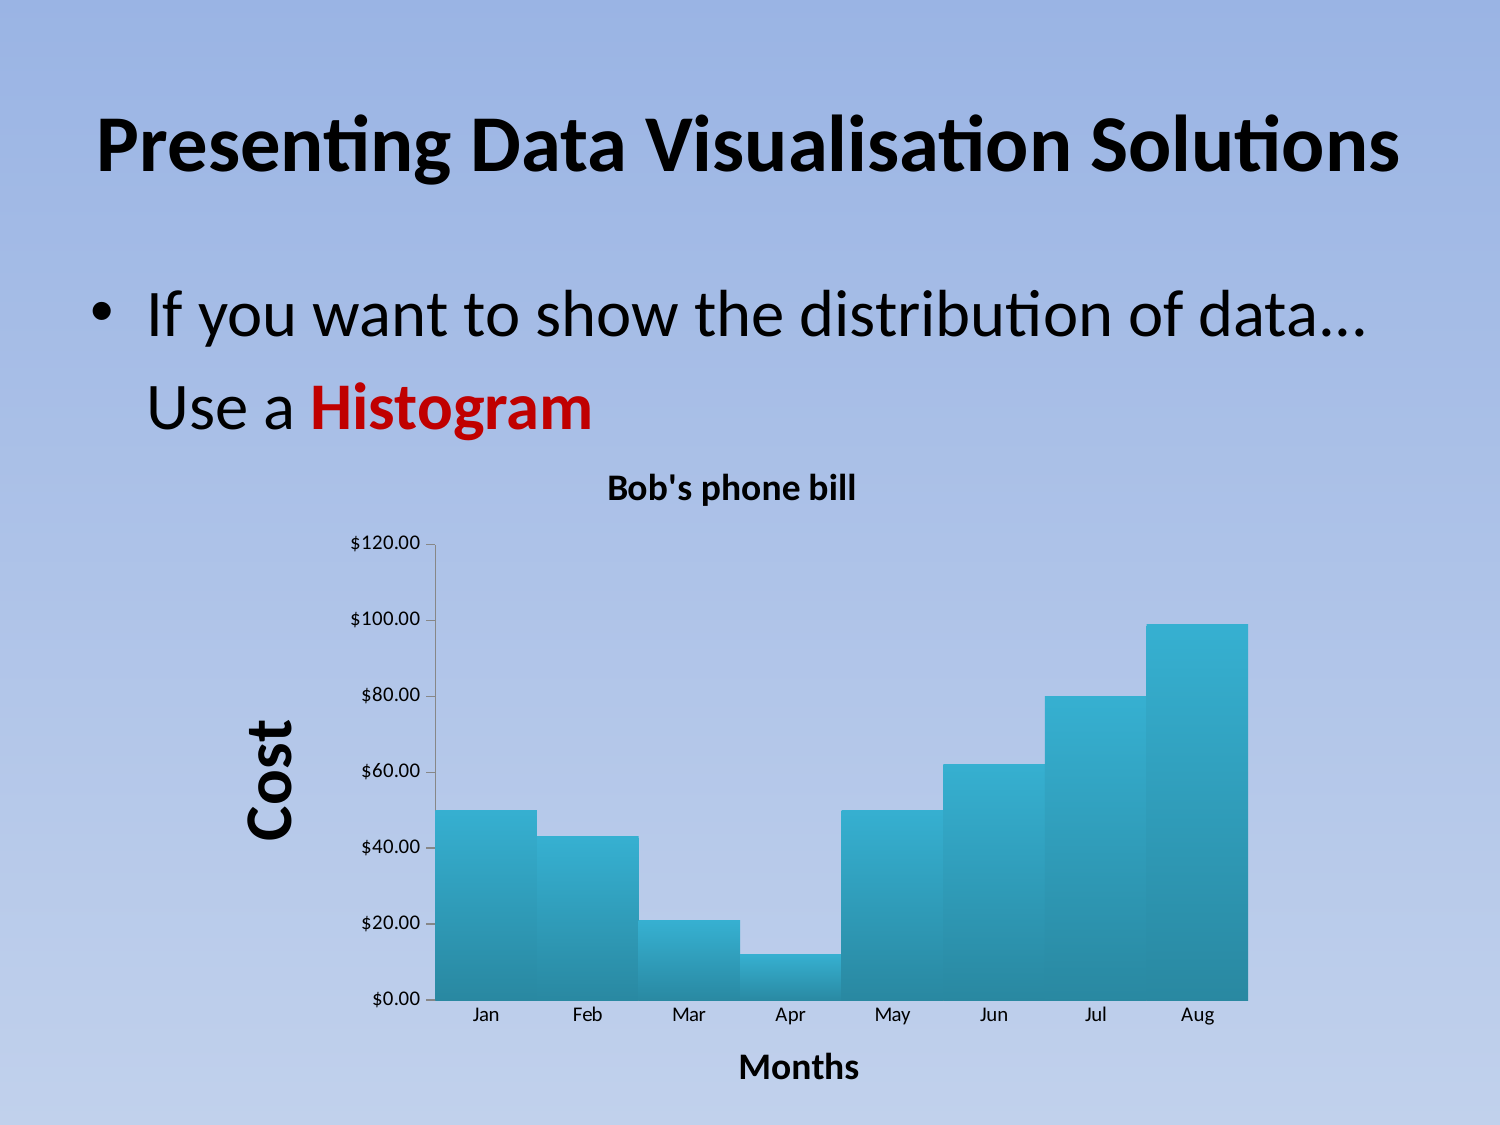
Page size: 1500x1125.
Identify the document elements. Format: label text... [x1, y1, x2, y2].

chart [194, 438, 1270, 1125]
list If you want to show the distribution of data... Use a Histogram [75, 262, 1425, 1005]
title Presenting Data Visualisation Solutions [0, 45, 1500, 233]
